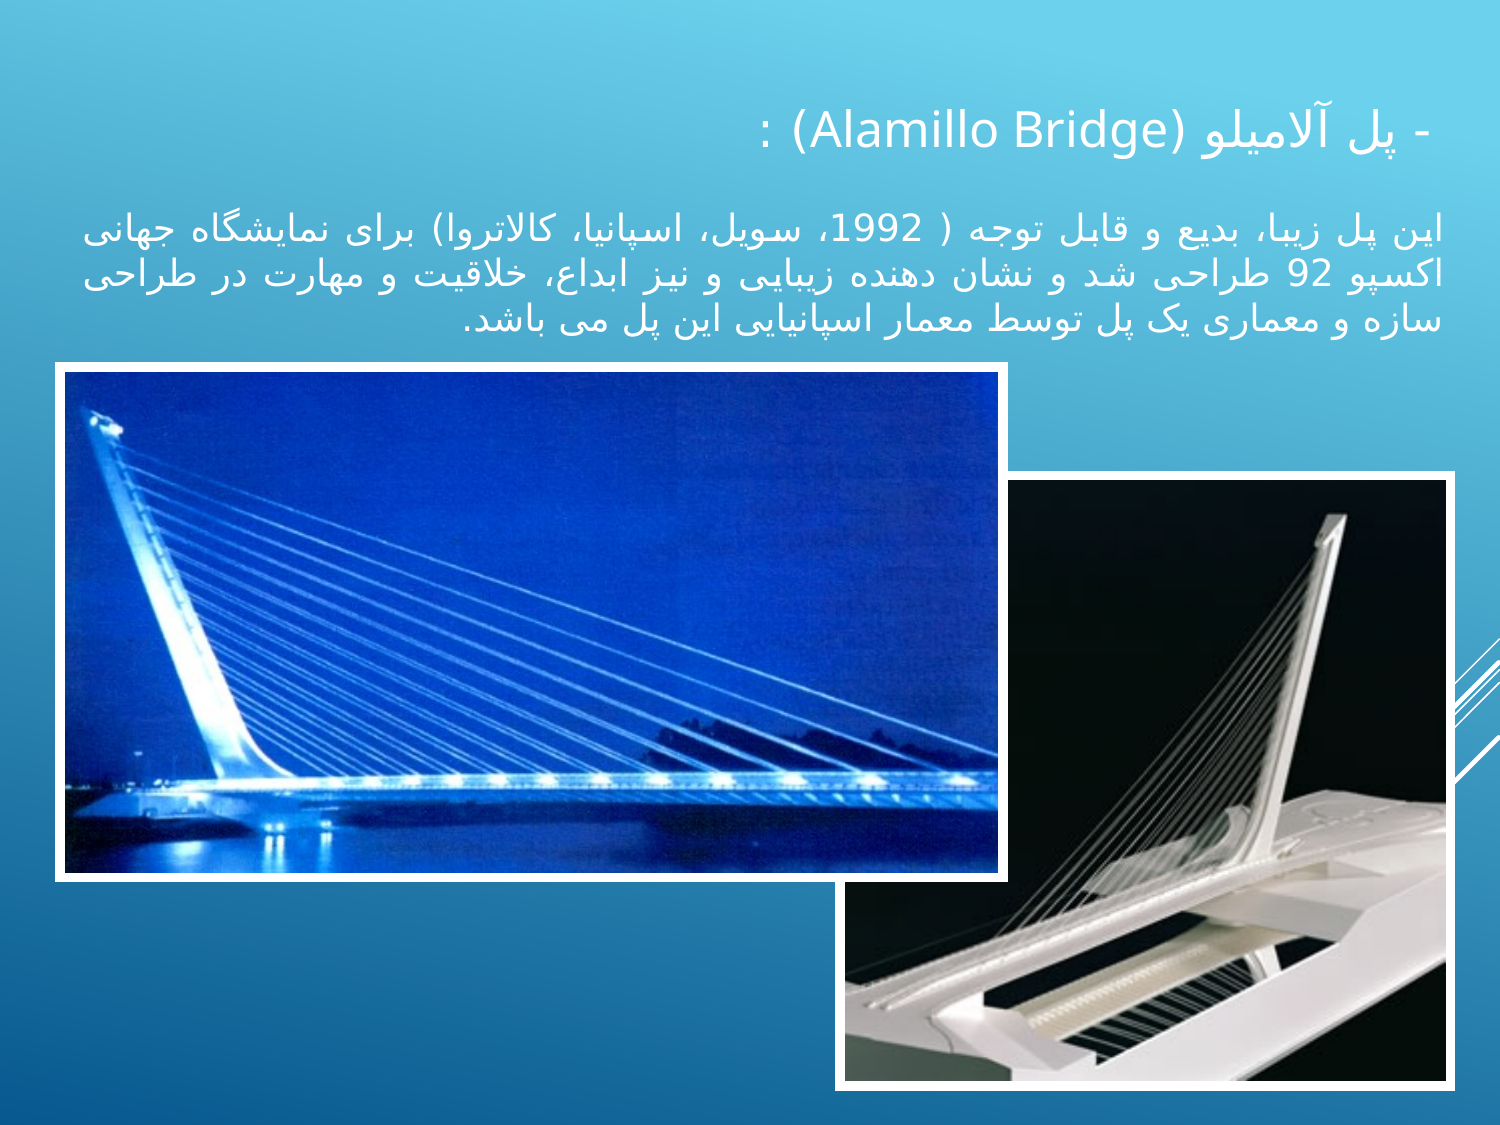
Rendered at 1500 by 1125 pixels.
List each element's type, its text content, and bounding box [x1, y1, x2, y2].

picture [64, 371, 1446, 1082]
text_box - پل آلامیلو (Alamillo Bridge) : [596, 90, 1447, 165]
text_box این پل زیبا، بدیع و قابل توجه ( 1992، سویل، اسپانیا، کالاتروا) برای نمایشگاه جهانی اکسپو 92 طراحی شد و نشان دهنده زیبایی و نیز ابداع، خلاقیت و مهارت در طراحی سازه و معماری یک پل توسط معمار اسپانیایی این پل می باشد. [64, 196, 1459, 347]
